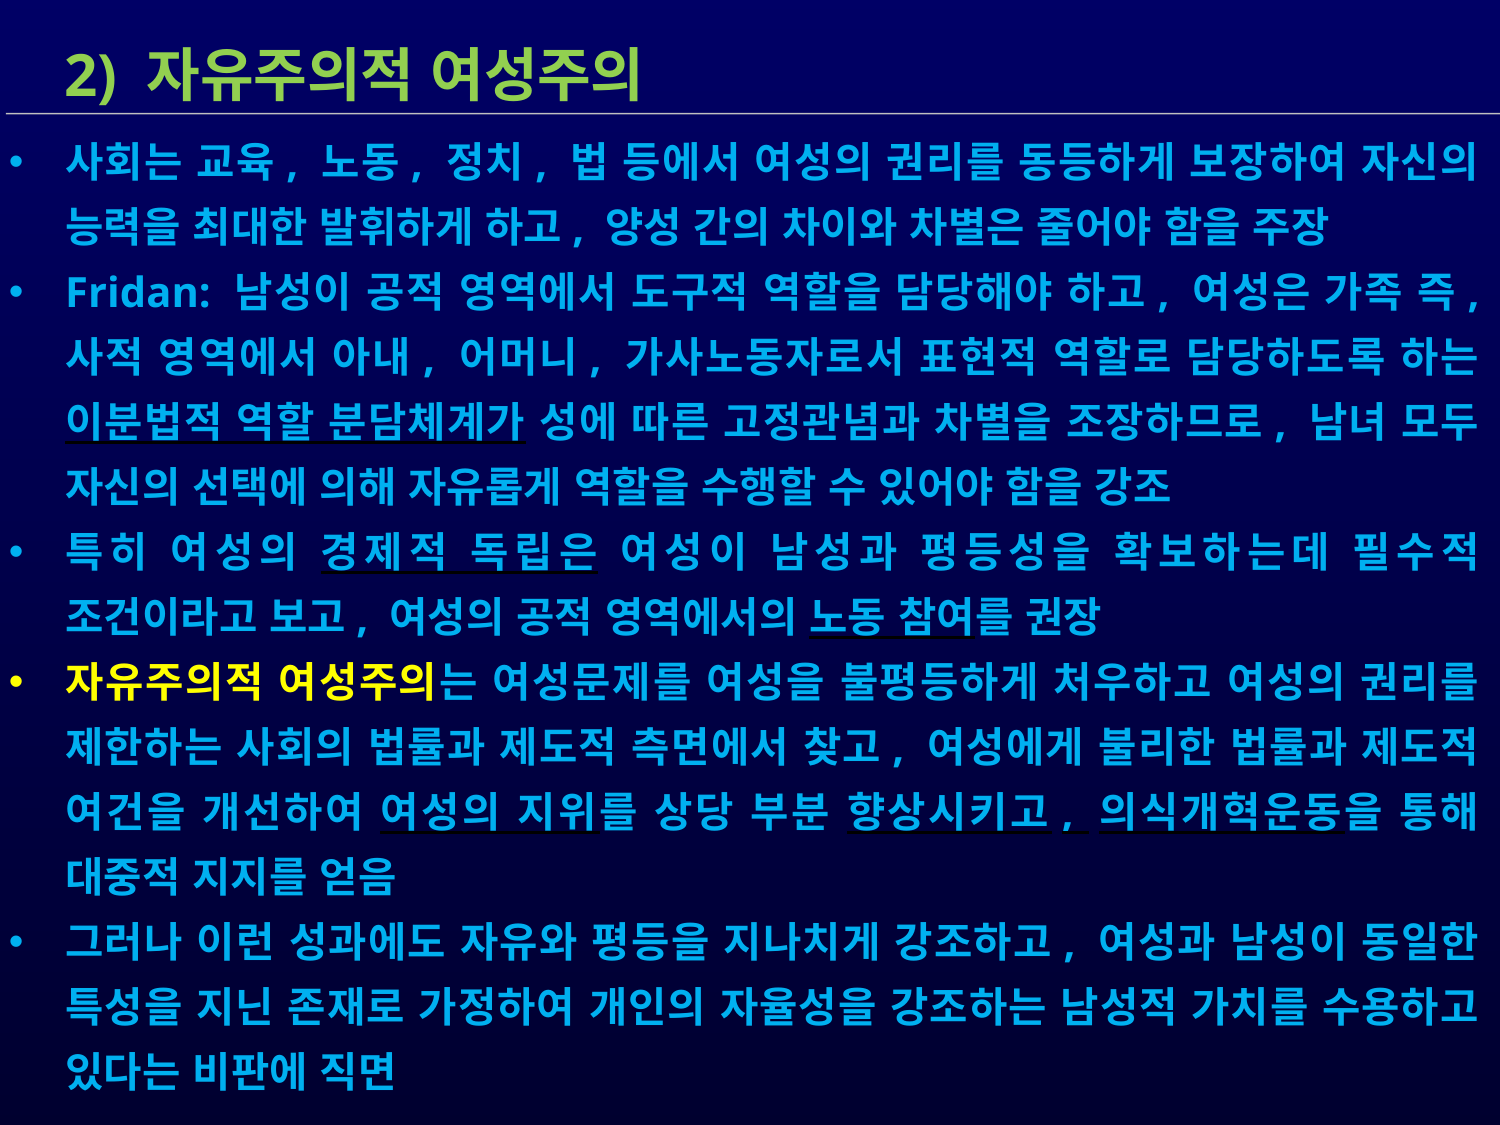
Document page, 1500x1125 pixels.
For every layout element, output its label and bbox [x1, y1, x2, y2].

text_box [0, 30, 1500, 1105]
